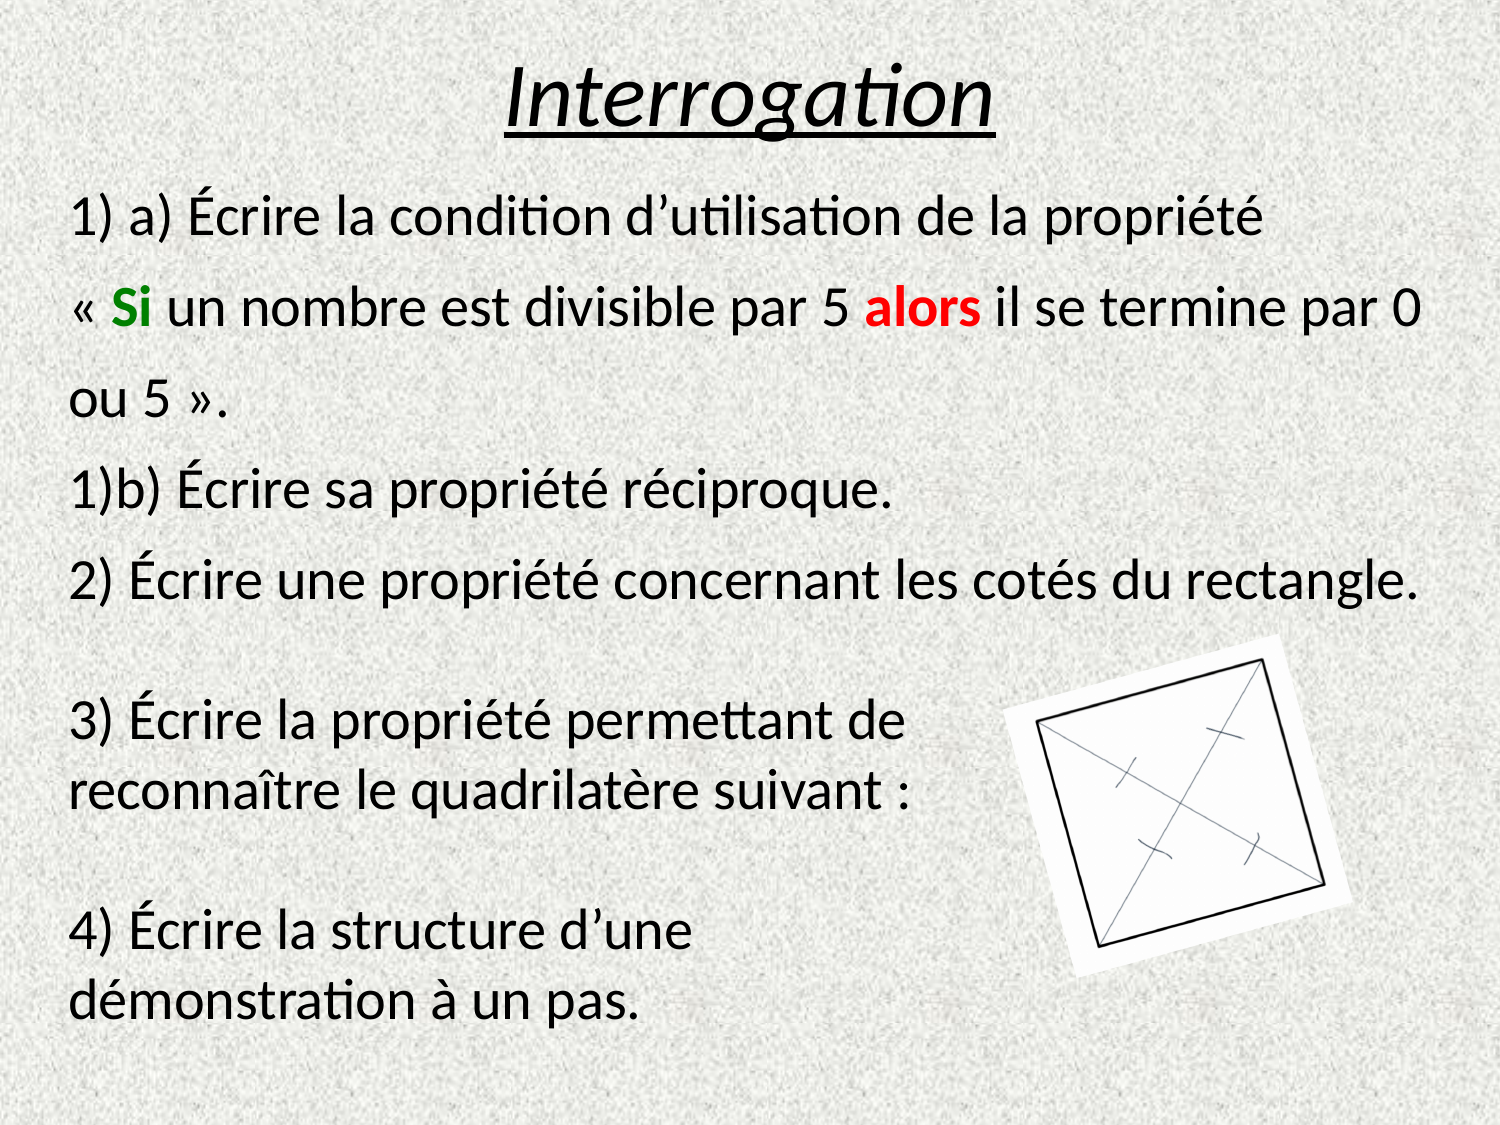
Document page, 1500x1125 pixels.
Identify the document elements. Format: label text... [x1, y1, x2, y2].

title Interrogation [75, 0, 1425, 148]
list 1) a) Écrire la condition d’utilisation de la propriété « Si un nombre est divisible par 5 alors il se termine par 0 ou 5 ». 1)b) Écrire sa propriété réciproque. 2) Écrire une propriété concernant les cotés du rectangle. 3) Écrire la propriété permettant de reconnaître le quadrilatère suivant : 4) Écrire la structure d’une démonstration à un pas. [53, 148, 1471, 1035]
picture [1003, 634, 1352, 977]
picture [0, 0, 1500, 1125]
